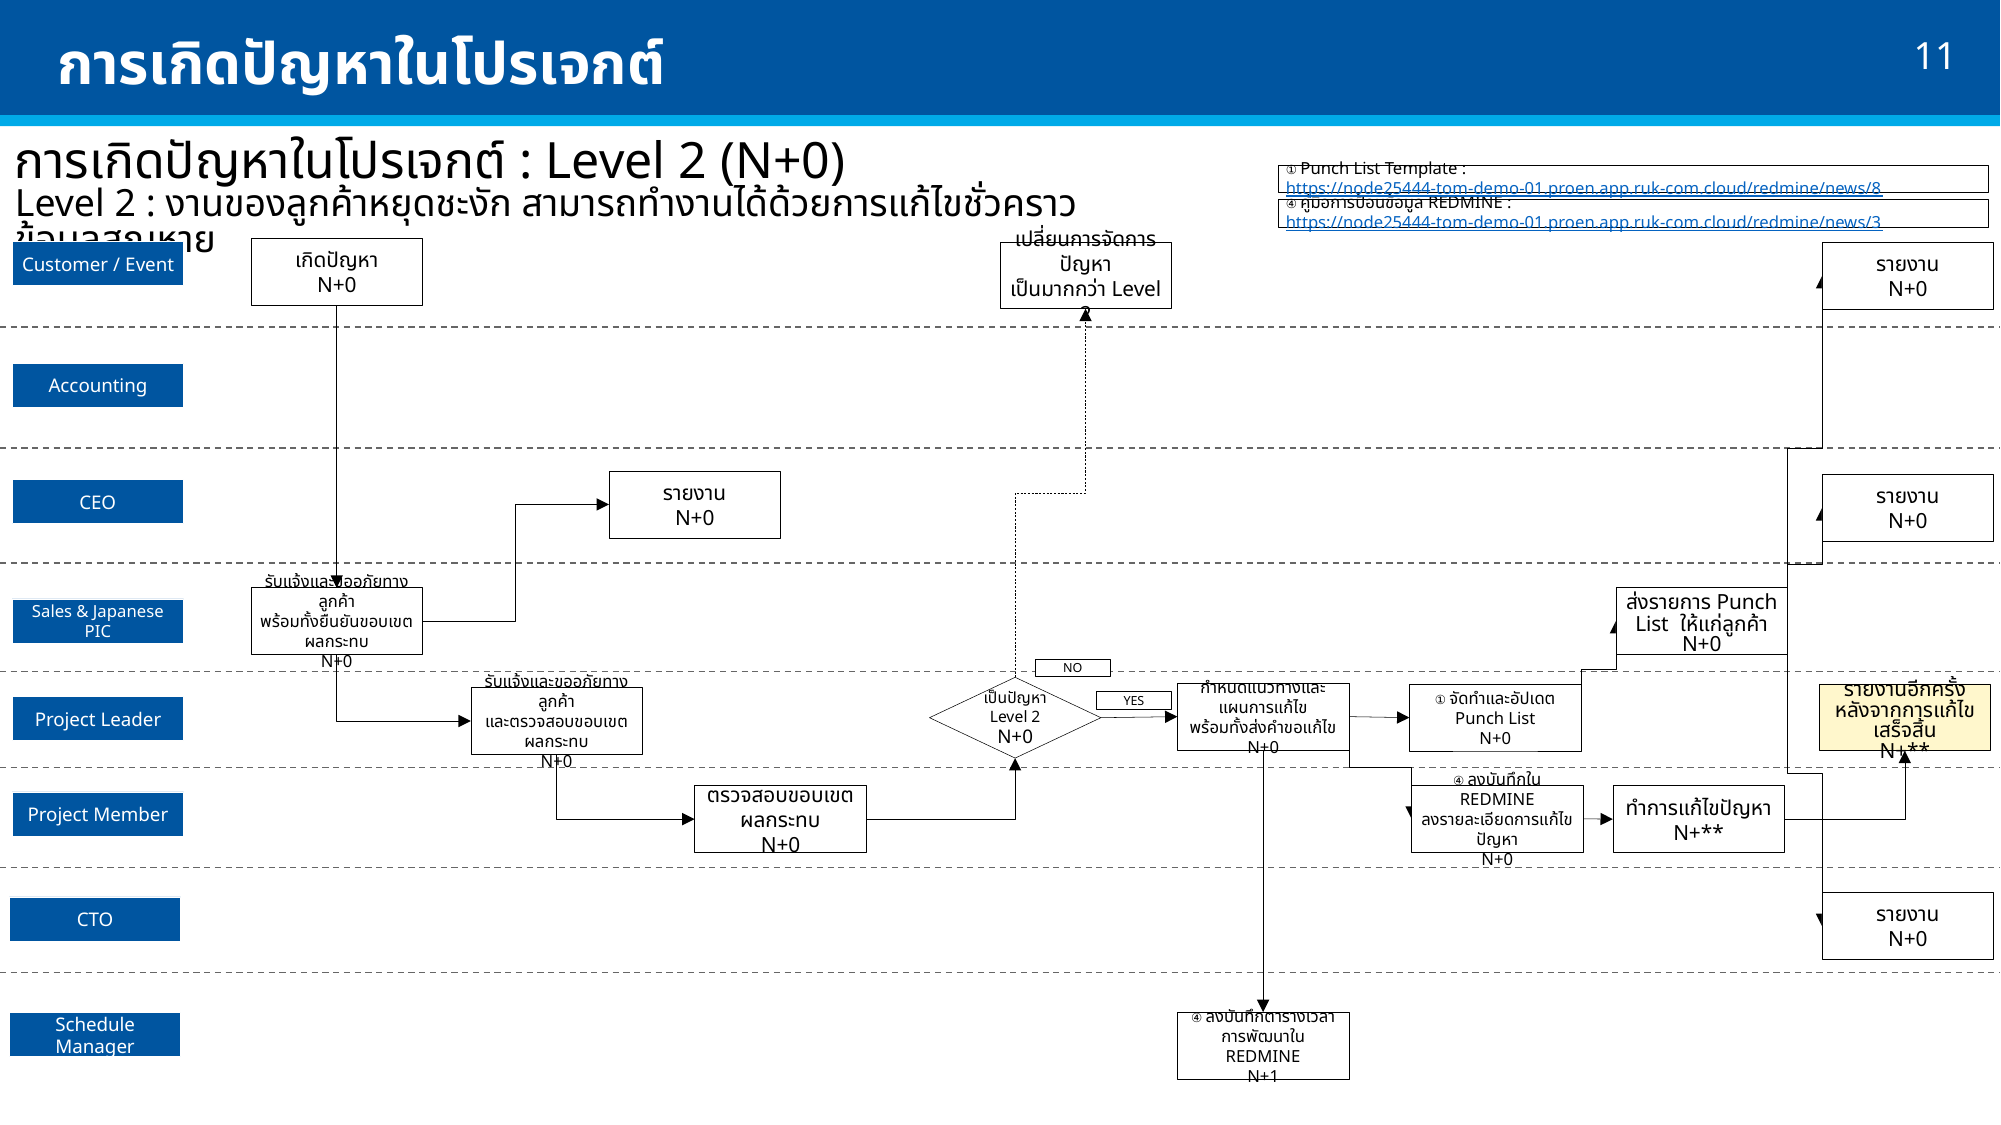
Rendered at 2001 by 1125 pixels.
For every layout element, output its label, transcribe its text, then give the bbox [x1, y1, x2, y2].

text_box Schedule Manager [9, 1012, 181, 1057]
text_box Sales & Japanese PIC [12, 598, 184, 643]
text_box NO [1035, 658, 1111, 671]
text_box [370, 620, 437, 755]
text_box ④ คู่มือการป้อนข้อมูล REDMINE : https://node25444-tom-demo-01.proen.app.ruk-com.cloud/redmine/news/3 [1278, 199, 1989, 227]
text_box ทำการแก้ไขปัญหา N+** [1612, 785, 1785, 853]
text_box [593, 717, 658, 856]
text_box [1787, 620, 1822, 750]
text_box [1787, 820, 1822, 926]
text_box รายงาน N+0 [1821, 892, 1994, 960]
text_box รับแจ้งและขออภัยทางลูกค้า พร้อมทั้งยืนยันขอบเขตผลกระทบ N+0 [251, 587, 422, 655]
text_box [1787, 276, 1822, 508]
text_box เปลี่ยนการจัดการปัญหา เป็นมากกว่า Level 2 [999, 241, 1172, 309]
text_box ① Punch List Template : https://node25444-tom-demo-01.proen.app.ruk-com.cloud/redmine/news/8 [1278, 165, 1989, 193]
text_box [1787, 508, 1822, 620]
text_box Accounting [12, 363, 184, 408]
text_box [1580, 620, 1616, 718]
text_box เกิดปัญหา N+0 [251, 238, 423, 306]
text_box NO [1035, 672, 1111, 677]
text_box ส่งรายการ Punch List ให้แก่ลูกค้า N+0 [1615, 587, 1787, 655]
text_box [1784, 750, 1905, 820]
text_box รายงาน N+0 [608, 471, 781, 538]
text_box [865, 457, 1235, 529]
text_box รายงานอีกครั้ง หลังจากการแก้ไขเสร็จสิ้น N+** [1822, 683, 1991, 751]
text_box การเกิดปัญหาในโปรเจกต์ : Level 2 (N+0) Level 2 : งานของลูกค้าหยุดชะงัก สามารถทำงานได้ด้วยการแก้ไขชั่วคราว ข้อมูลสูญหาย [0, 146, 1156, 268]
text_box Project Member [12, 791, 184, 836]
text_box CEO [12, 479, 184, 524]
text_box เป็นปัญหา Level 2 N+0 [929, 677, 1101, 758]
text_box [1348, 716, 1412, 819]
text_box กำหนดแนวทางและแผนการแก้ไข พร้อมทั้งส่งคำขอแก้ไข N+0 [1177, 683, 1349, 750]
text_box รับแจ้งและขออภัยทางลูกค้า และตรวจสอบขอบเขตผลกระทบ N+0 [470, 687, 643, 755]
text_box CTO [9, 896, 181, 941]
text_box รายงาน N+0 [1821, 242, 1994, 310]
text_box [422, 504, 609, 622]
text_box Project Leader [12, 696, 184, 741]
text_box Customer / Event [12, 241, 184, 286]
title การเกิดปัญหาในโปรเจกต์ [42, 17, 1768, 97]
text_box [866, 758, 1016, 820]
text_box ④ ลงบันทึกใน REDMINE ลงรายละเอียดการแก้ไขปัญหา N+0 [1411, 785, 1583, 853]
text_box ④ ลงบันทึกตารางเวลาการพัฒนาใน REDMINE N+1 [1177, 1012, 1349, 1079]
text_box YES [1096, 691, 1172, 709]
text_box ตรวจสอบขอบเขตผลกระทบ N+0 [694, 785, 867, 853]
text_box รายงาน N+0 [1822, 474, 1994, 542]
text_box ① จัดทำและอัปเดต Punch List N+0 [1409, 684, 1581, 752]
